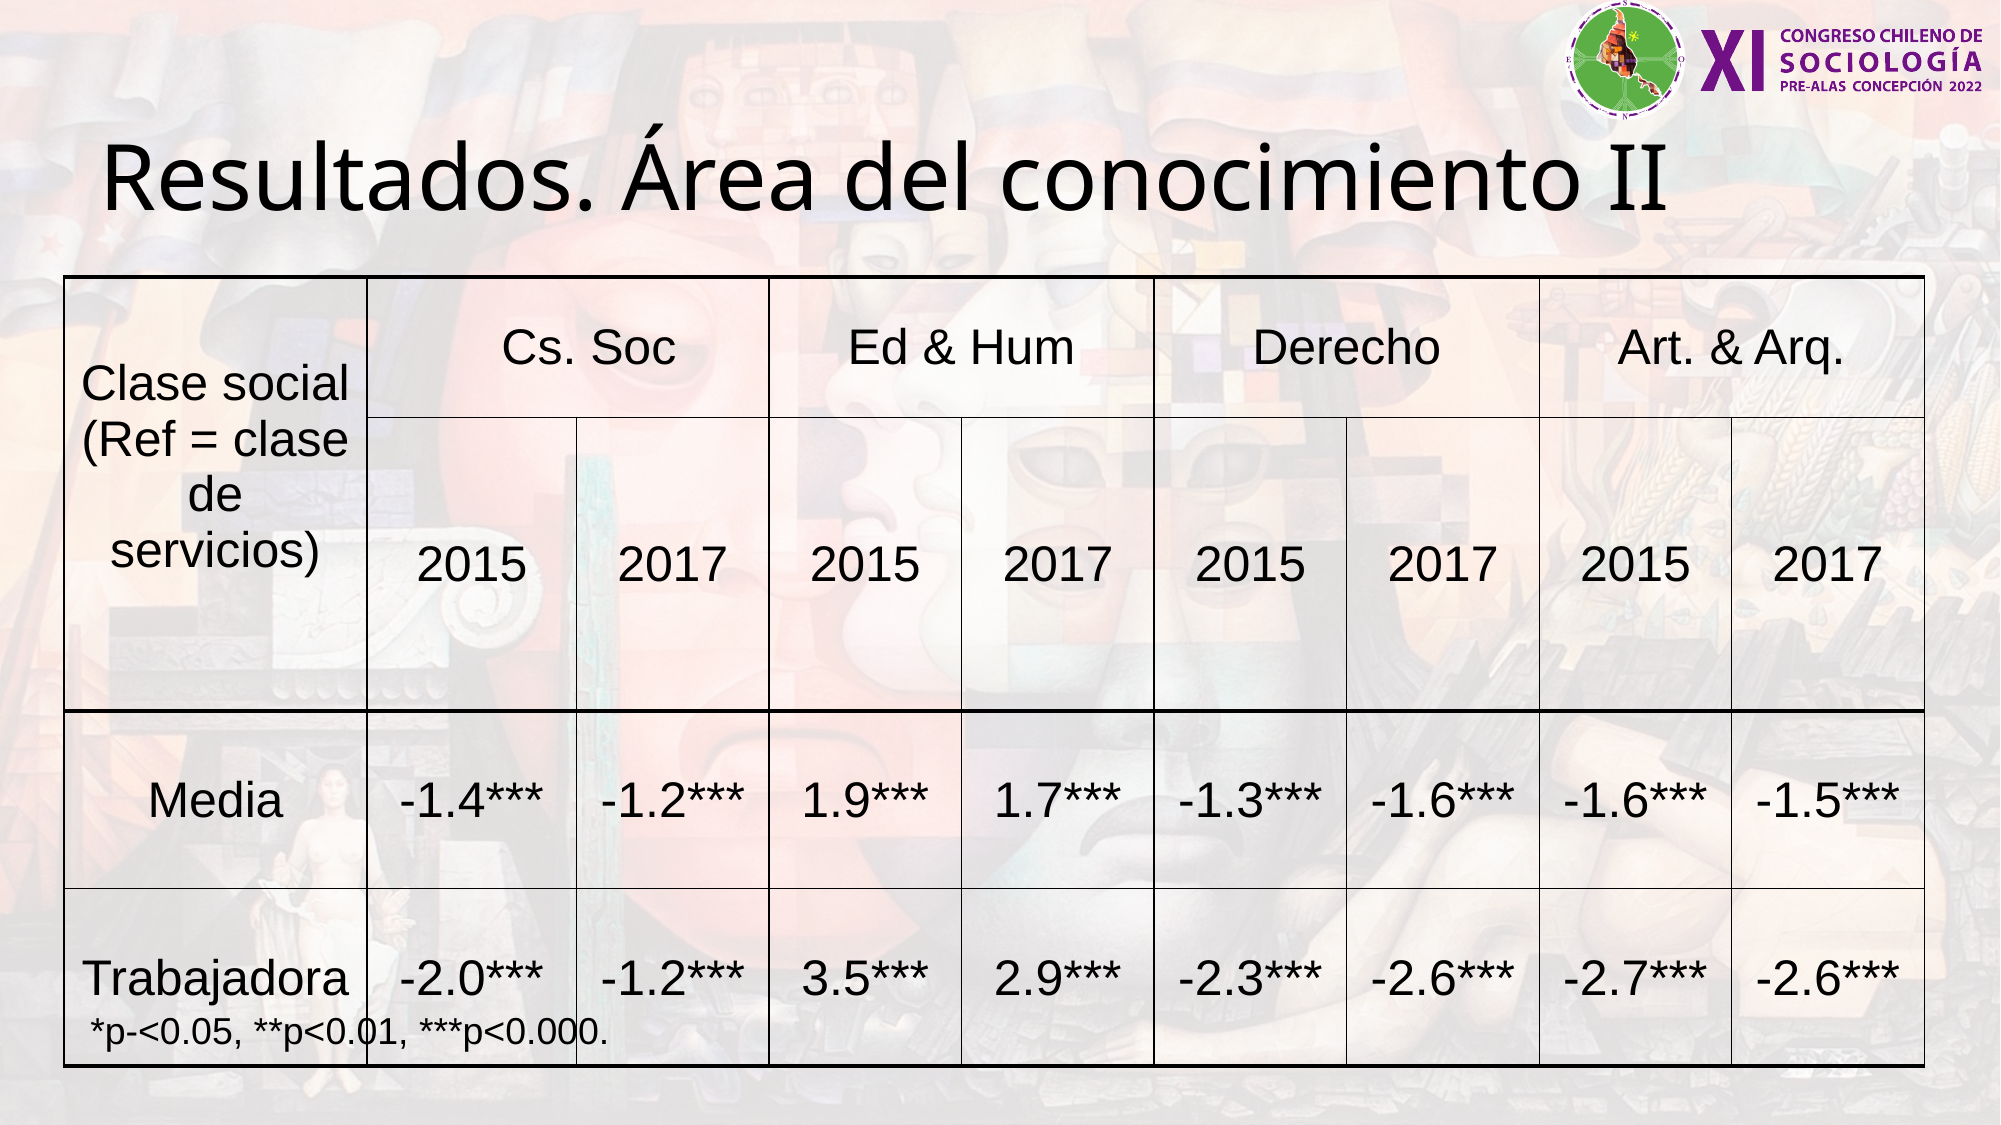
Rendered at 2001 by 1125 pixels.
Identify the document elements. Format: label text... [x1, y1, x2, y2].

picture [1565, 0, 1982, 121]
table_cell -2.0*** [368, 889, 576, 992]
table_cell -2.6*** [1347, 889, 1539, 1064]
table_cell -2.6*** [1732, 889, 1924, 1064]
table_header Ed & Hum [770, 290, 1153, 417]
table_cell -1.2*** [577, 713, 768, 888]
text_box Resultados. Área del conocimiento II [85, 71, 1810, 290]
table_cell -1.6*** [1347, 713, 1539, 888]
table_cell -1.2*** [577, 889, 768, 992]
table_cell 1.7*** [962, 713, 1153, 888]
table_cell 2017 [577, 418, 768, 709]
table_cell 2015 [1155, 418, 1346, 709]
table_cell 2017 [1347, 418, 1539, 709]
text_box *p-<0.05, **p<0.01, ***p<0.000. [75, 992, 1426, 1068]
table_cell 2.9*** [962, 889, 1153, 992]
table_cell 3.5*** [770, 889, 961, 992]
table_cell -1.3*** [1155, 713, 1346, 888]
table_cell -2.7*** [1540, 889, 1731, 1064]
table_cell Media [65, 713, 366, 888]
table_header Art. & Arq. [1540, 279, 1924, 417]
table_cell 2017 [1732, 418, 1924, 709]
table_cell 2015 [1540, 418, 1731, 709]
table_cell 2017 [962, 418, 1153, 709]
table_cell 2015 [770, 418, 961, 709]
table_header Derecho [1155, 290, 1539, 417]
table_header Cs. Soc [368, 290, 768, 417]
table_cell Trabajadora [65, 889, 366, 1064]
table_cell -1.6*** [1540, 713, 1731, 888]
table_cell -1.4*** [368, 713, 576, 888]
table_cell 2015 [368, 418, 576, 709]
table_cell 1.9*** [770, 713, 961, 888]
table_header Clase social (Ref = clase de servicios) [65, 279, 366, 709]
table_cell -1.5*** [1732, 713, 1924, 888]
table_cell -2.3*** [1155, 889, 1346, 992]
